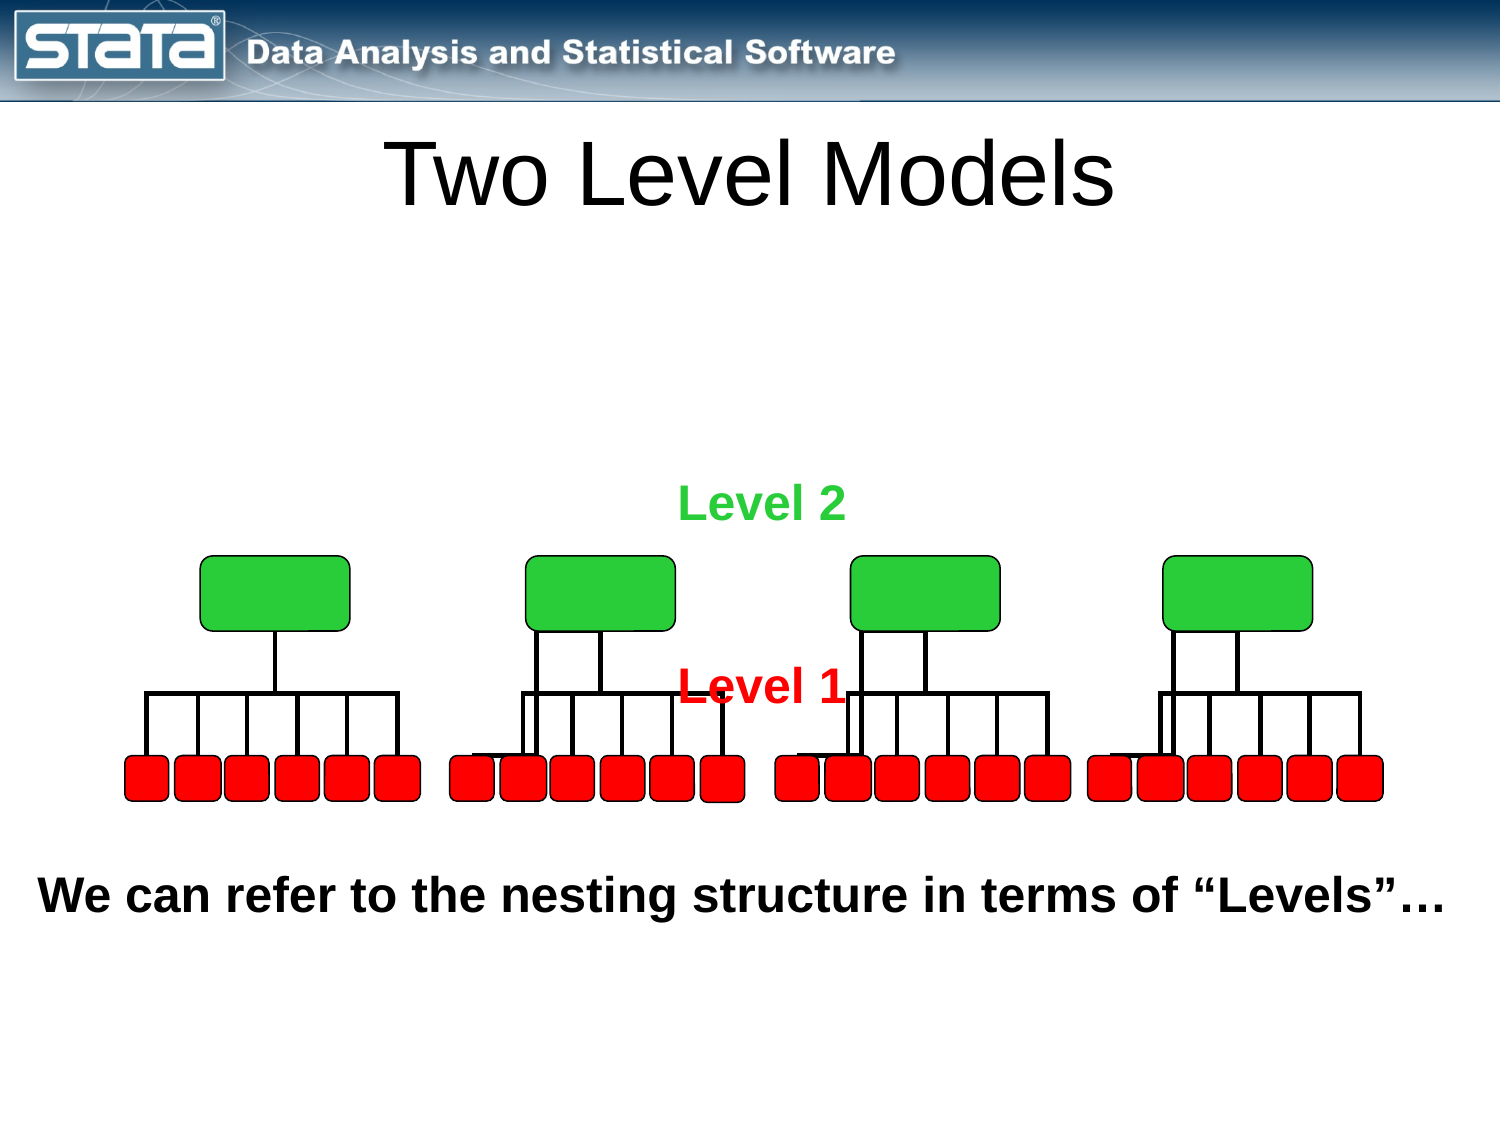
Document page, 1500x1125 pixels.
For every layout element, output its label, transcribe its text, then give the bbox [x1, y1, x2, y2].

picture [0, 0, 1500, 102]
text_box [22, 463, 1478, 931]
title Two Level Models [0, 109, 1500, 238]
